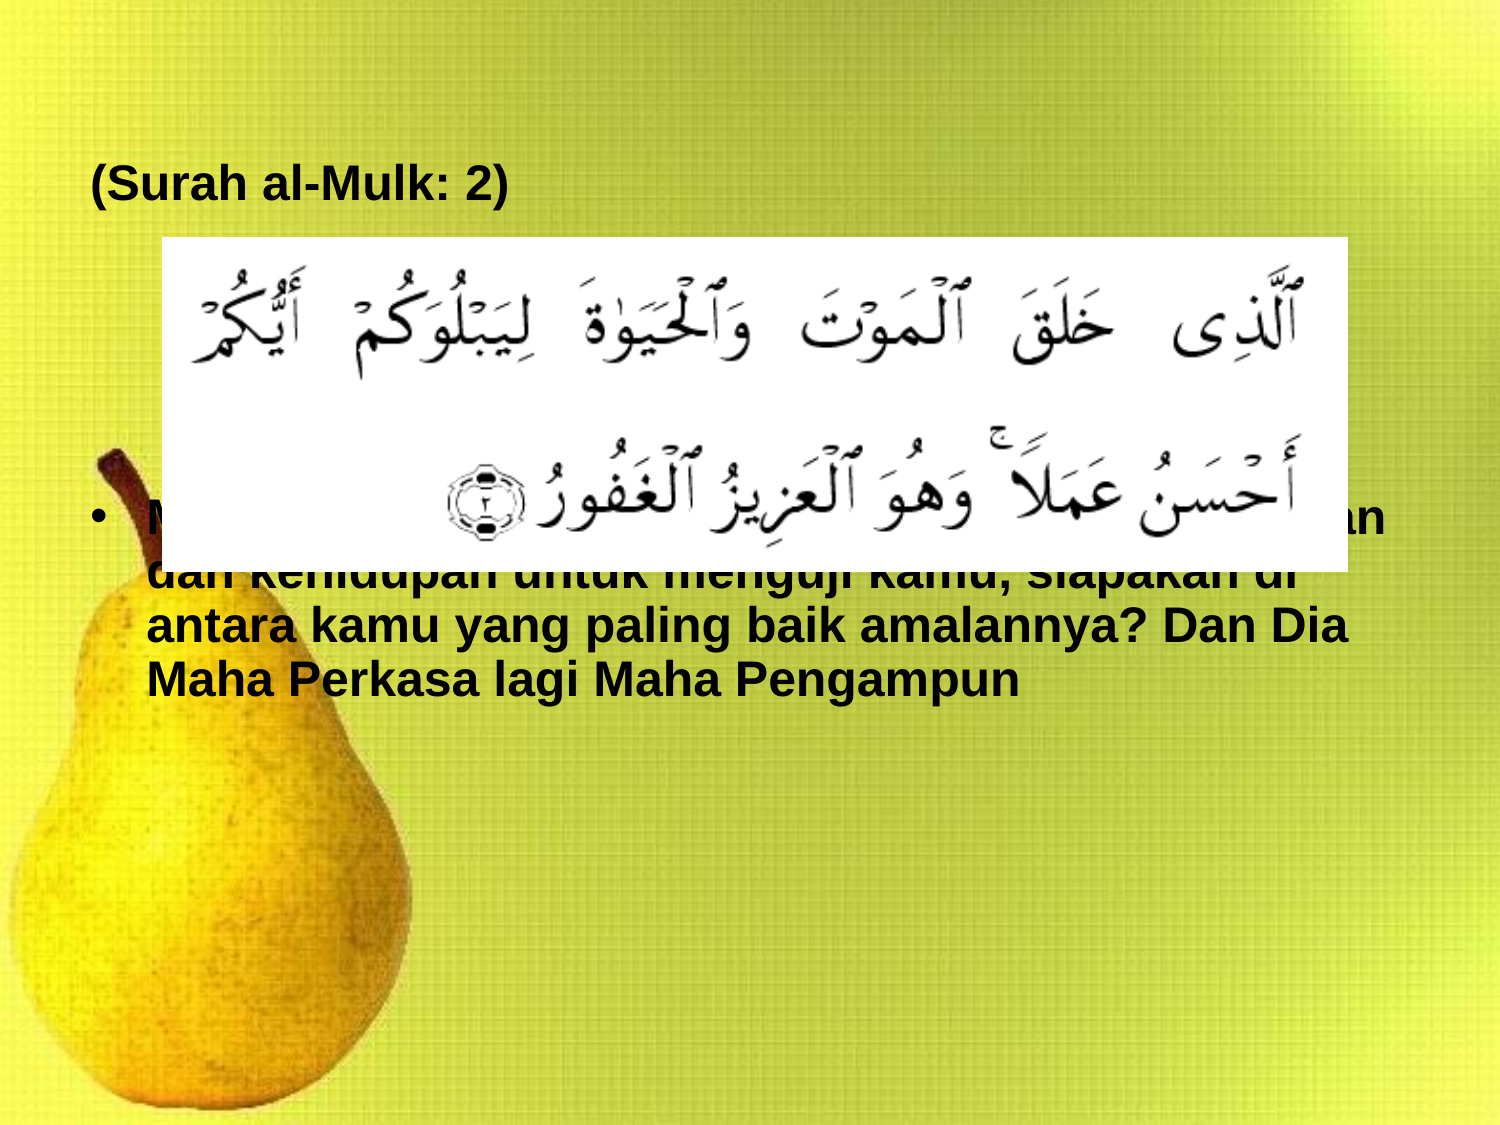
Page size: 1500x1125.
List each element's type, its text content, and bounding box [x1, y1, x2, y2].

picture [0, 0, 1500, 1125]
list (Surah al-Mulk: 2) Maksudnya: Dialah (Tuhan) yang mencipta kematian dan kehidupan untuk menguji kamu, siapakah di antara kamu yang paling baik amalannya? Dan Dia Maha Perkasa lagi Maha Pengampun [75, 149, 1425, 893]
